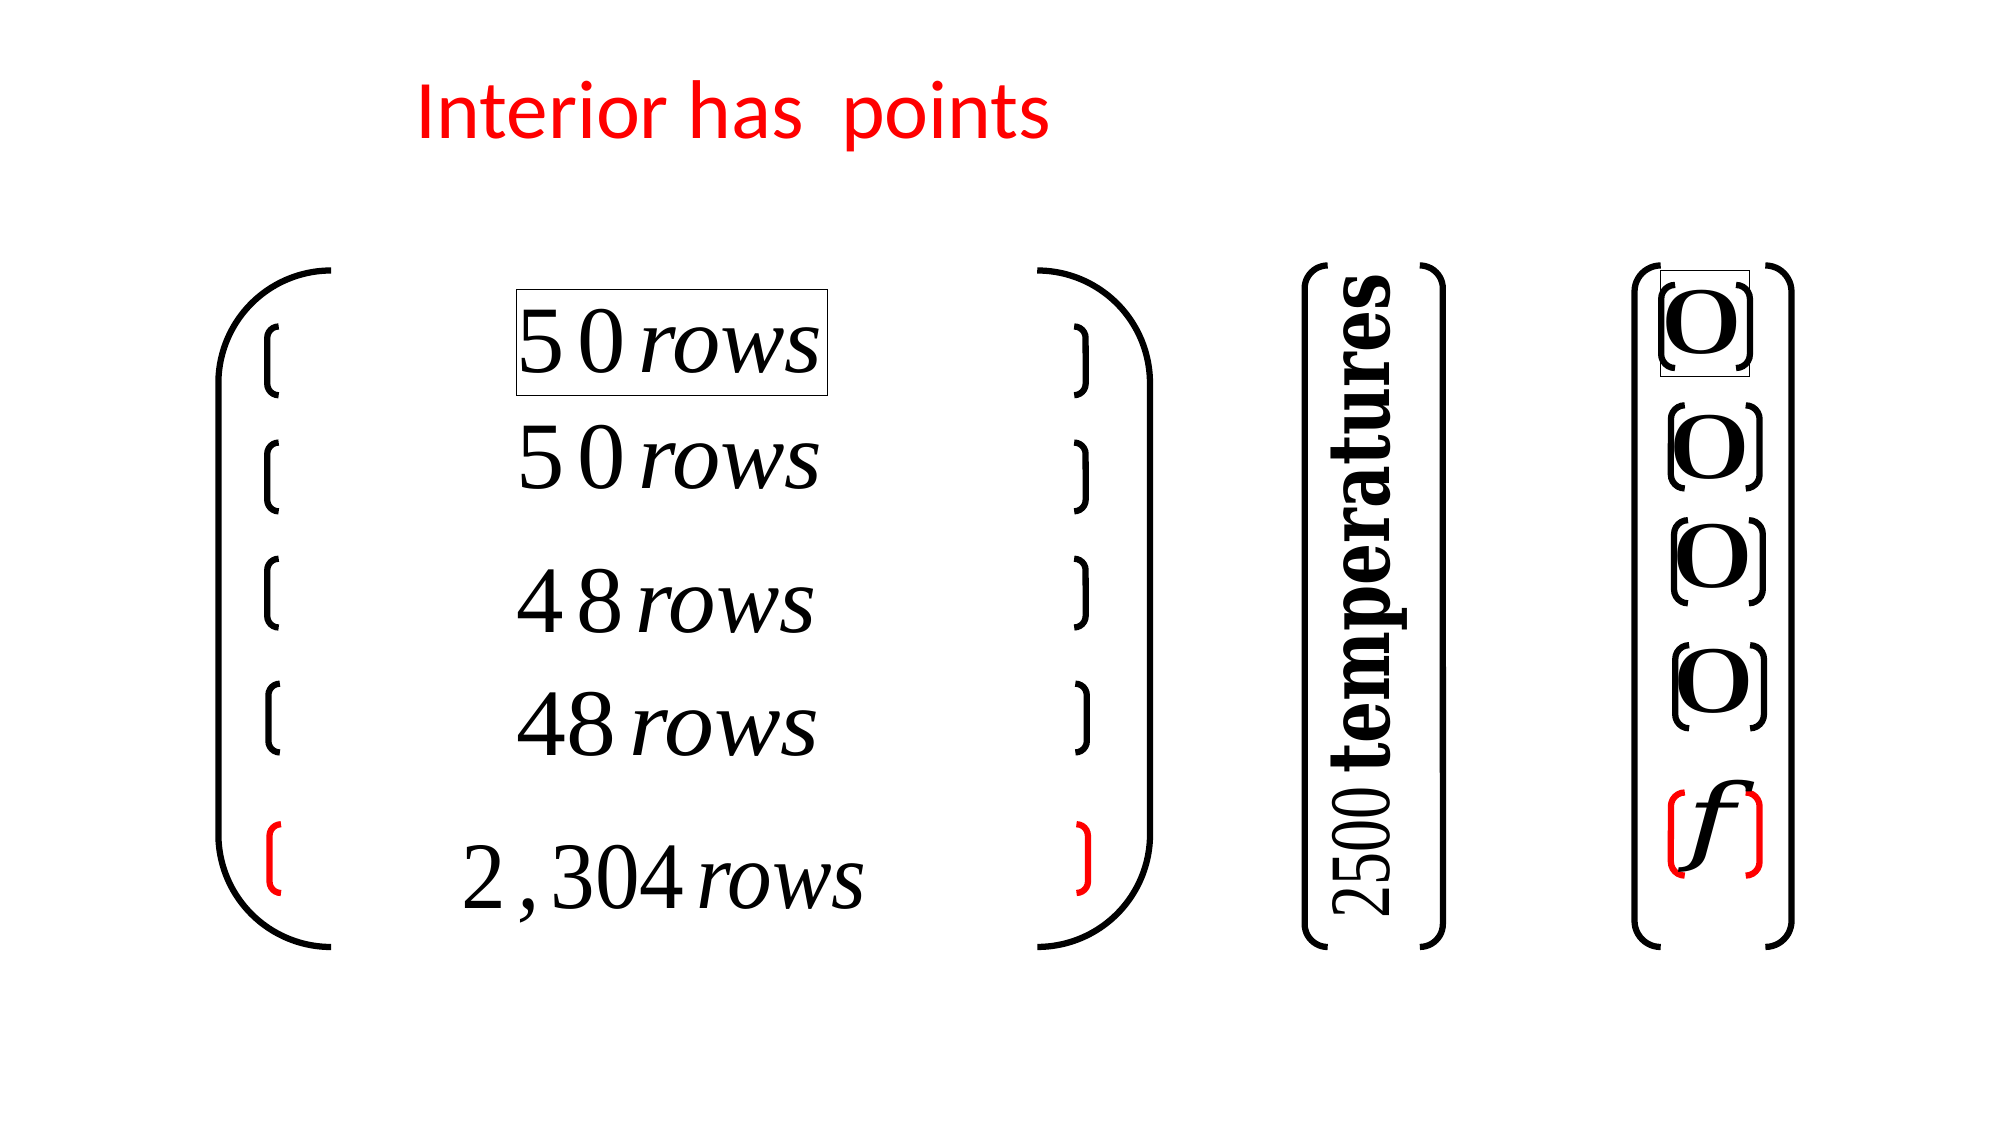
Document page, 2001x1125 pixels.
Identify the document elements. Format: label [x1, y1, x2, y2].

text_box [266, 558, 1087, 629]
text_box [268, 823, 1089, 894]
text_box [1661, 284, 1749, 369]
text_box [517, 326, 827, 395]
text_box [1670, 791, 1761, 877]
text_box [267, 683, 1088, 754]
text_box [828, 325, 1087, 396]
text_box [266, 442, 1087, 512]
text_box [1304, 264, 1444, 948]
text_box [1674, 644, 1765, 729]
text_box [1673, 519, 1764, 604]
text_box [217, 269, 1151, 948]
text_box [266, 325, 516, 396]
text_box [1633, 264, 1793, 948]
text_box [1670, 404, 1761, 489]
